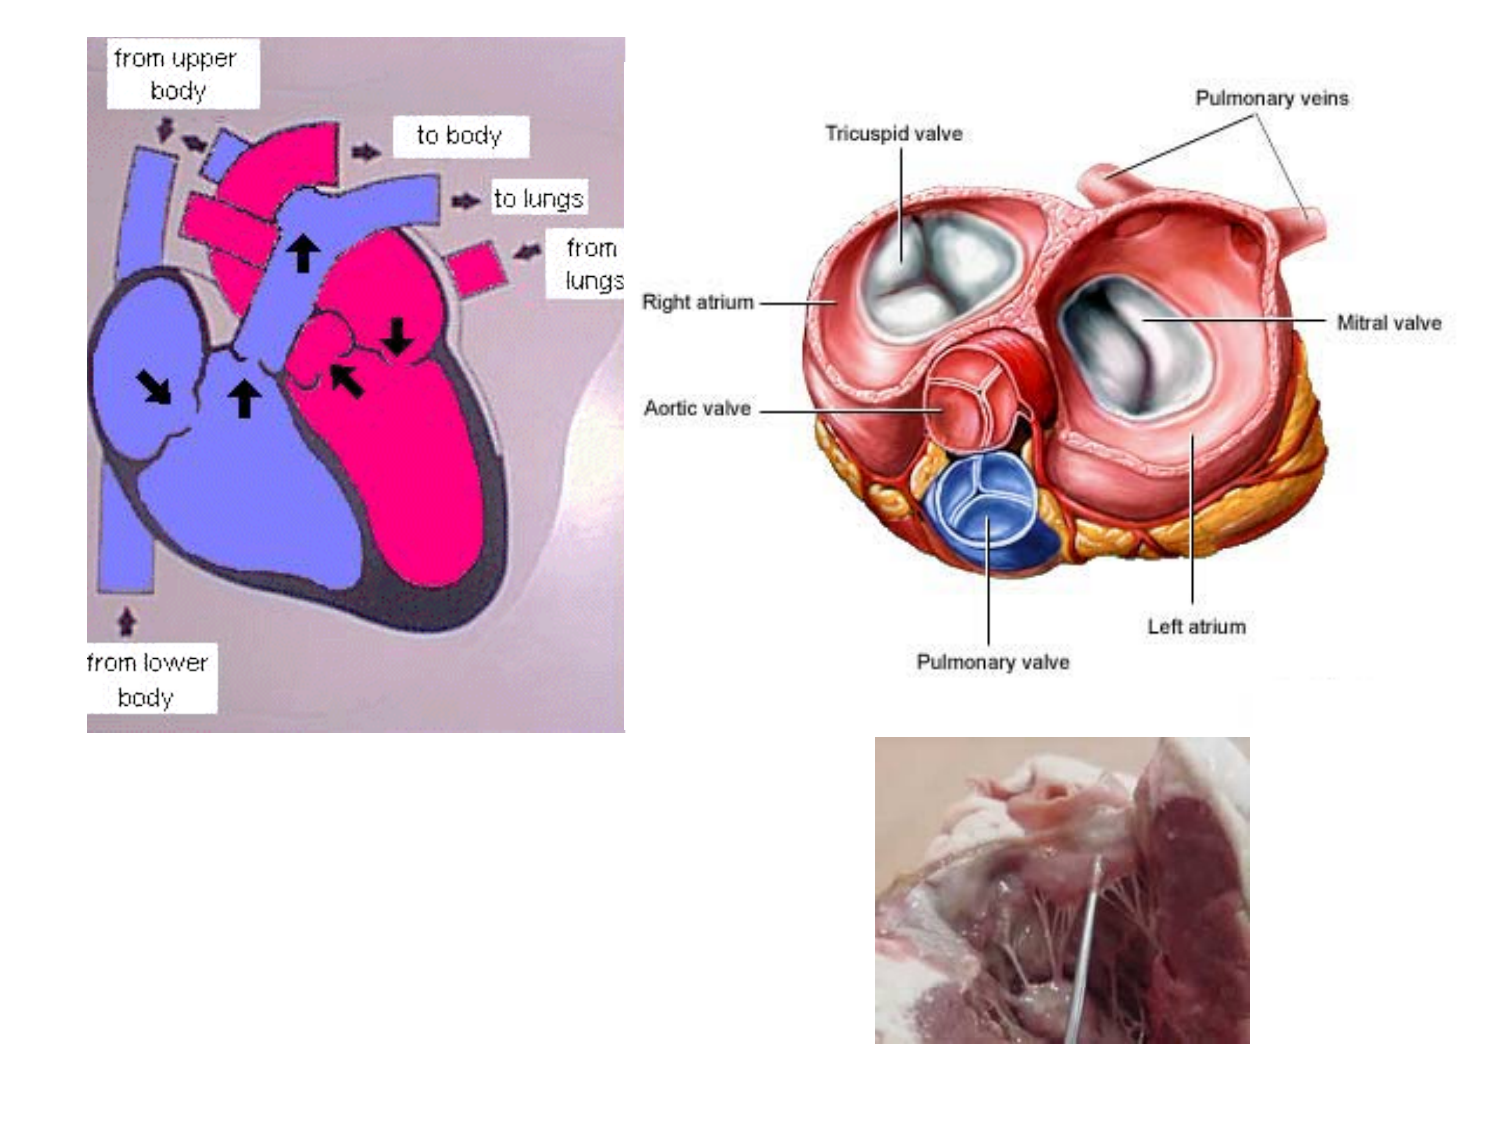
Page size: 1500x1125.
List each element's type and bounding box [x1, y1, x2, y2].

picture [87, 37, 1500, 733]
picture [874, 737, 1251, 1044]
